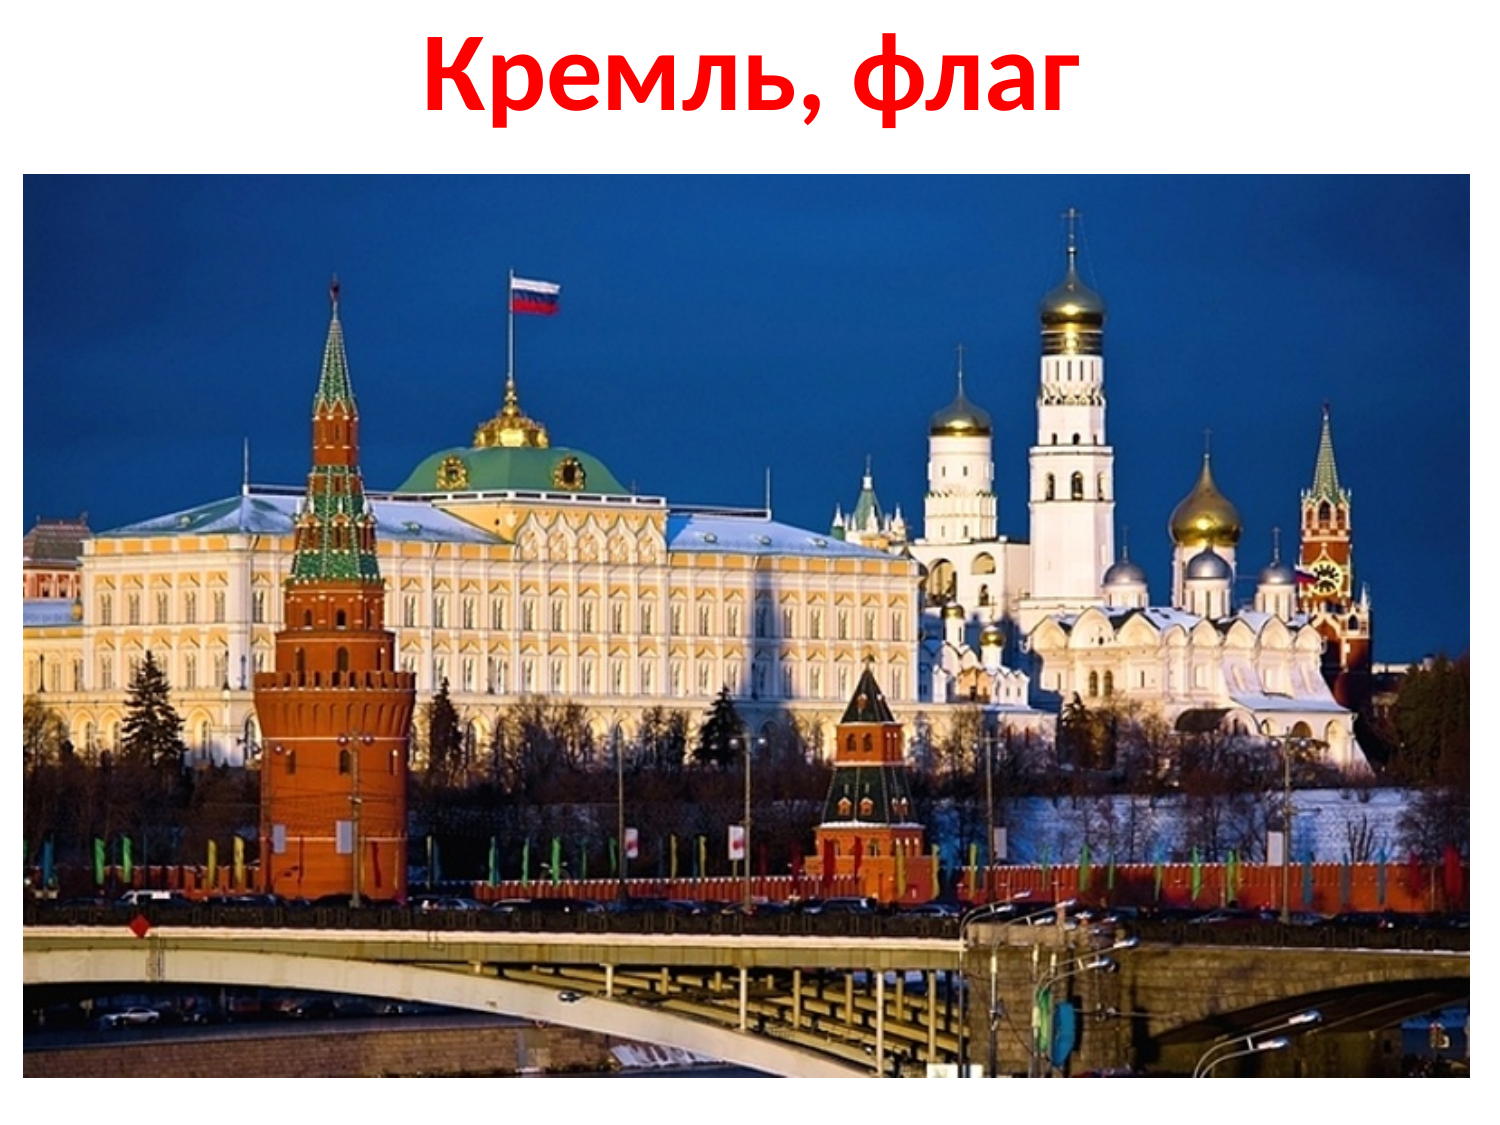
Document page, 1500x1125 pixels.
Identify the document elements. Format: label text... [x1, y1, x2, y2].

title Кремль, флаг [76, 0, 1427, 160]
picture [23, 173, 1470, 1079]
